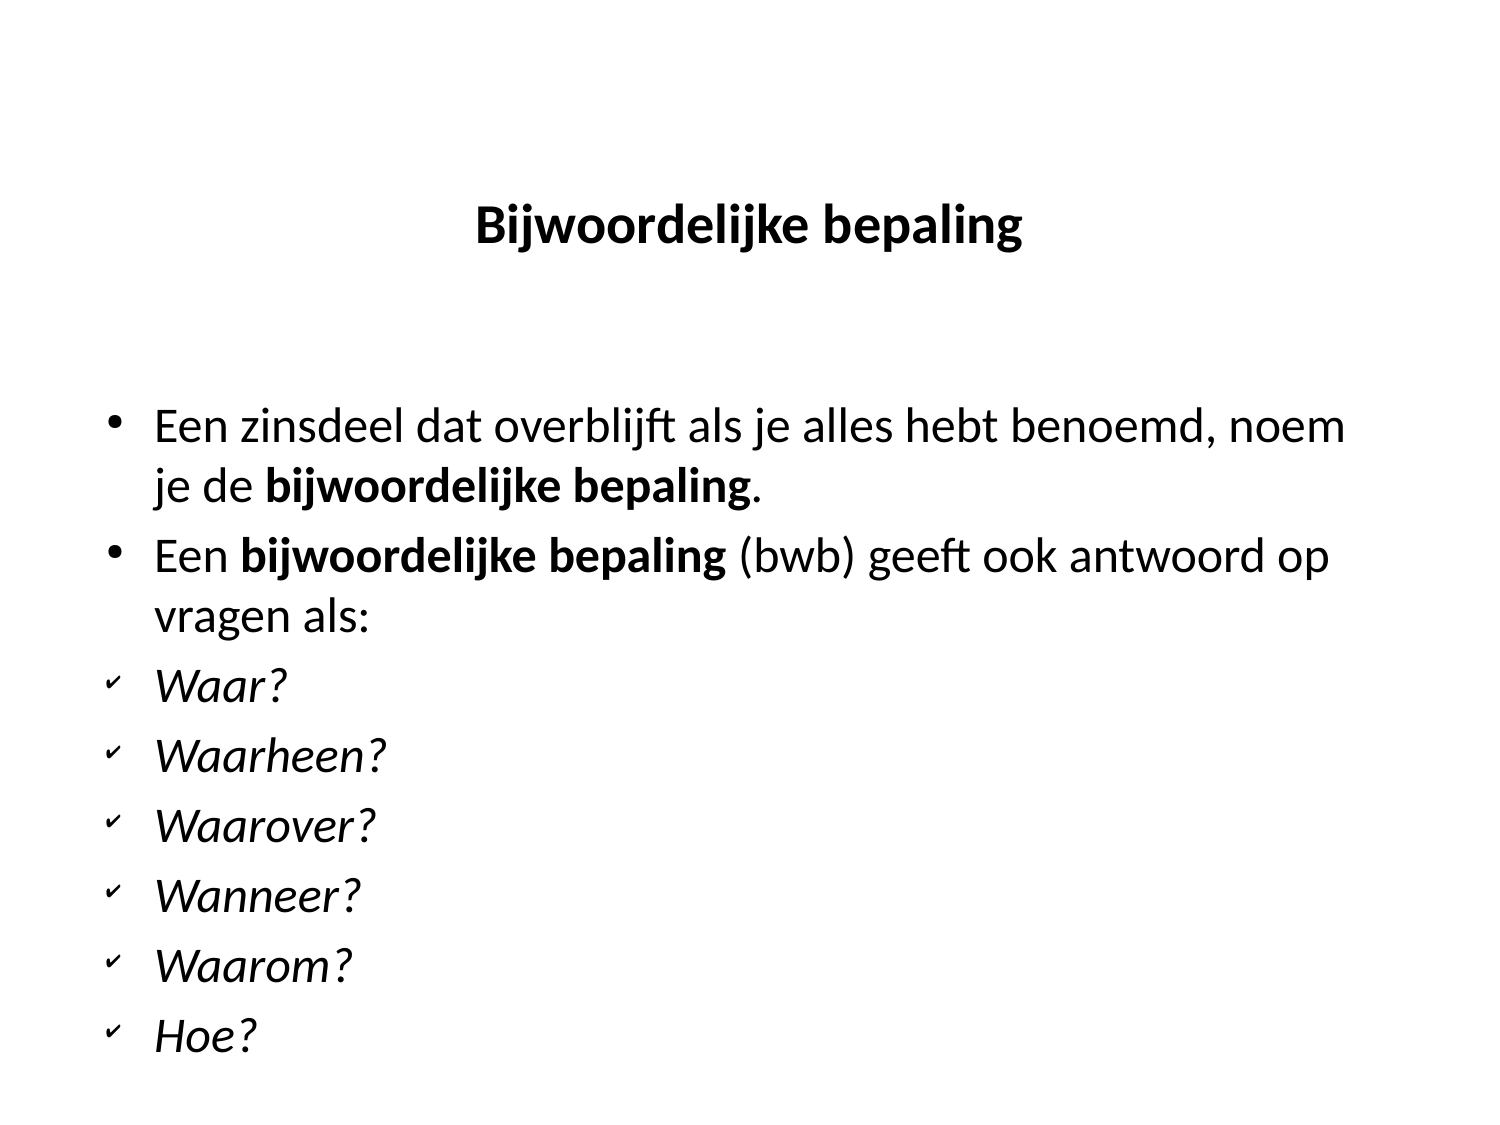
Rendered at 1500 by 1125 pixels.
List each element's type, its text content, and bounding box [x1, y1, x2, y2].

title Bijwoordelijke bepaling [74, 128, 1425, 316]
list Een zinsdeel dat overblijft als je alles hebt benoemd, noem je de bijwoordelijke bepaling. Een bijwoordelijke bepaling (bwb) geeft ook antwoord op vragen als: Waar? Waarheen? Waarover? Wanneer? Waarom? Hoe? [74, 255, 1395, 908]
